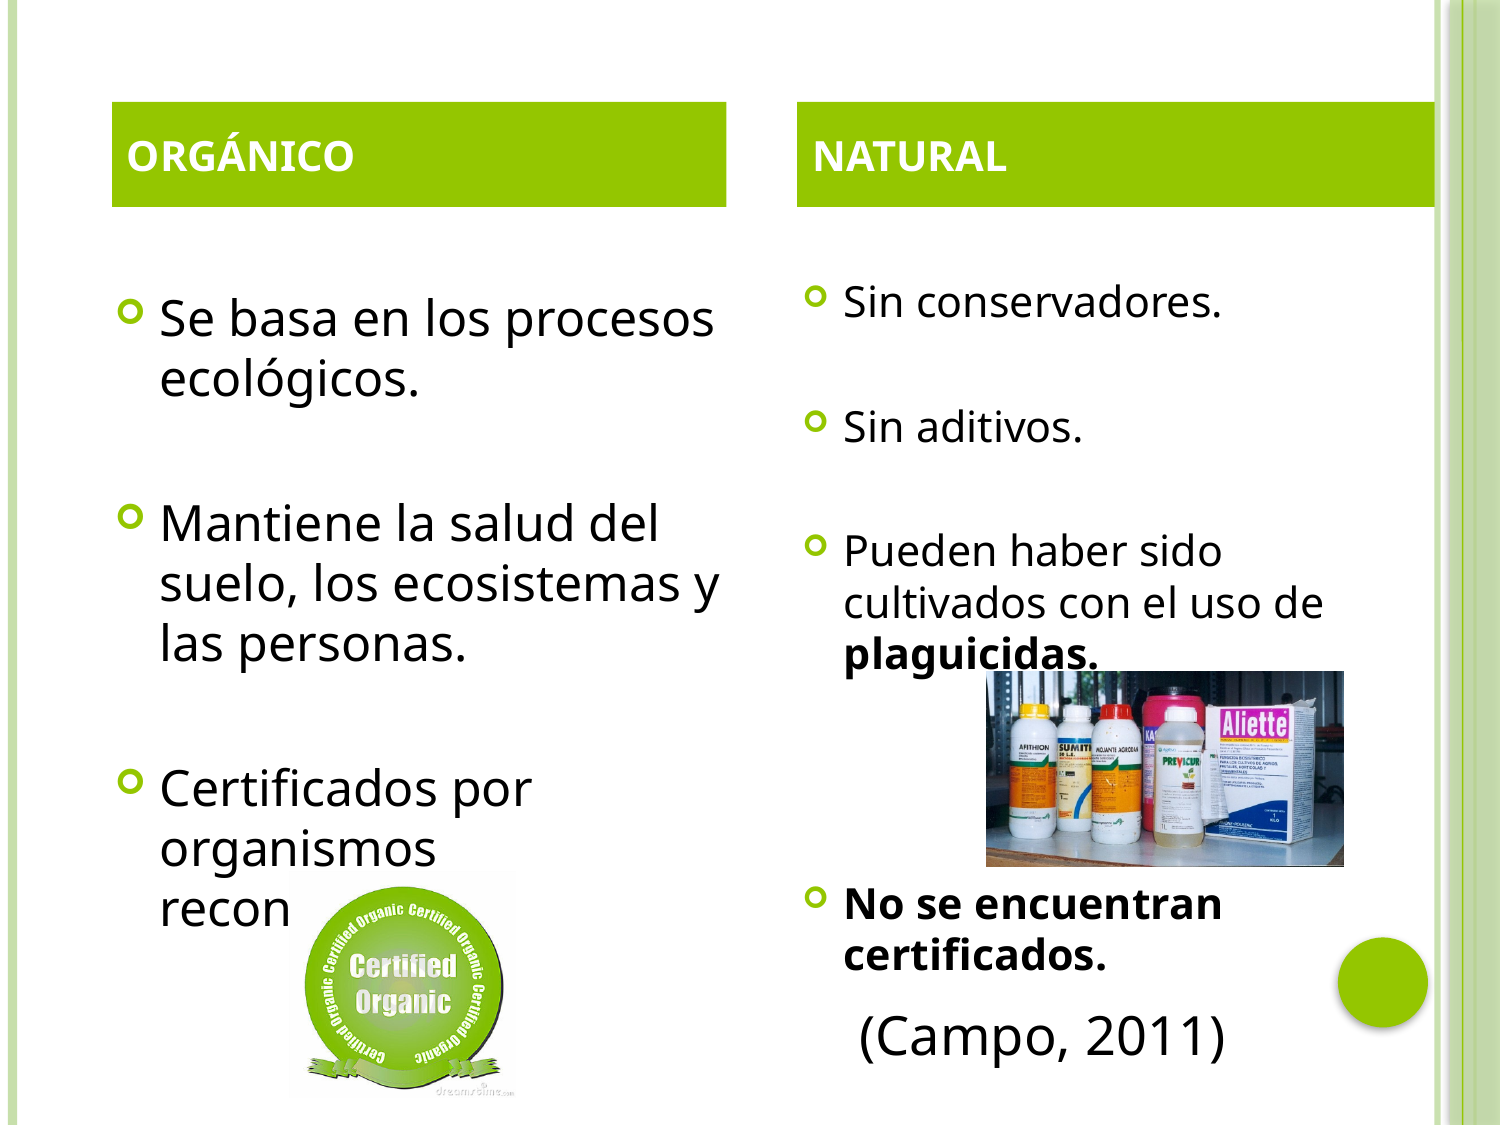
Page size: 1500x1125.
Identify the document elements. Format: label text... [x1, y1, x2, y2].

text_box (Campo, 2011) [844, 993, 1294, 1119]
list Se basa en los procesos ecológicos. Mantiene la salud del suelo, los ecosistemas y las personas. Certificados por organismos reconocidos. [99, 278, 738, 988]
picture [288, 870, 517, 1099]
list ORGÁNICO [112, 101, 727, 207]
list Sin conservadores. Sin aditivos. Pueden haber sido cultivados con el uso de plaguicidas. No se encuentran certificados. [787, 267, 1425, 988]
picture [985, 671, 1344, 867]
list NATURAL [797, 101, 1435, 207]
